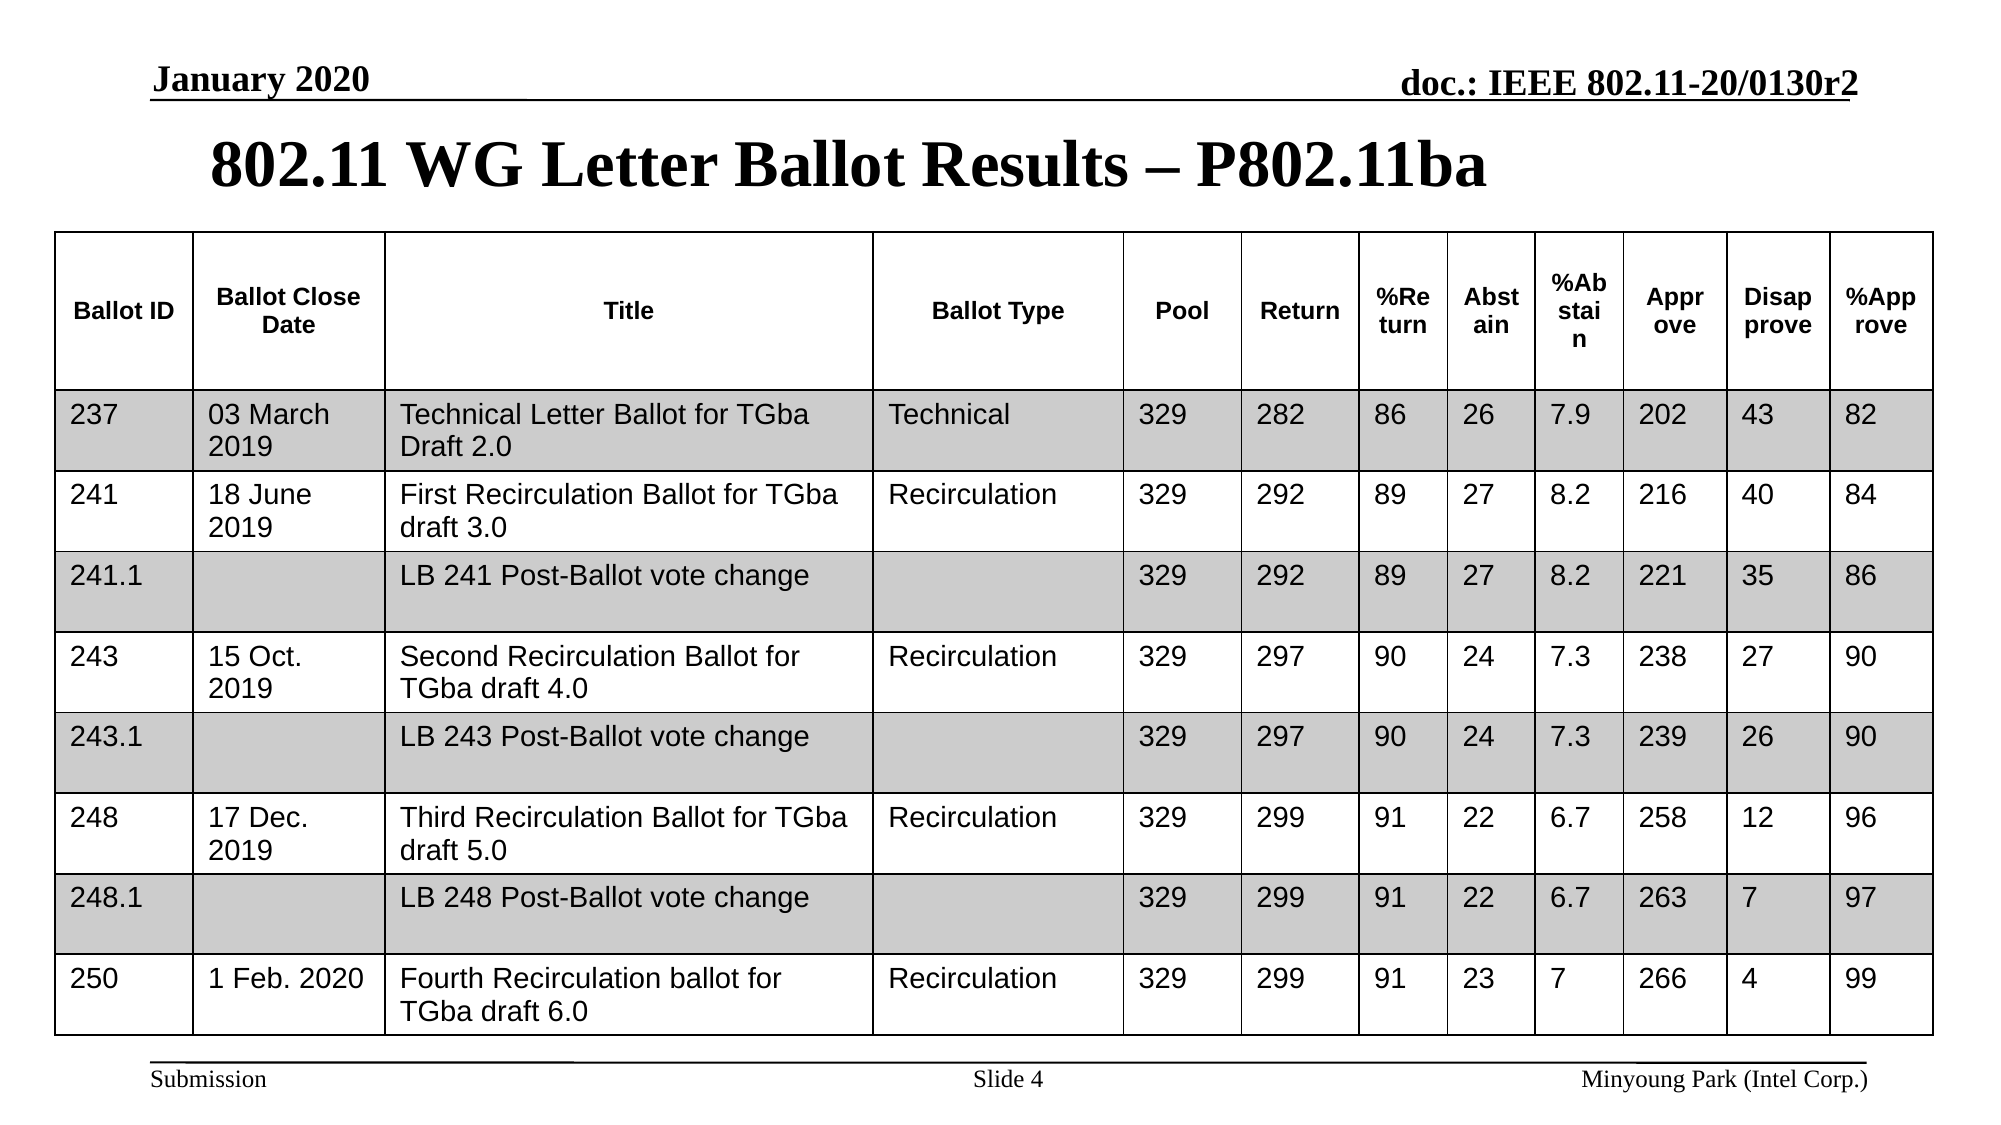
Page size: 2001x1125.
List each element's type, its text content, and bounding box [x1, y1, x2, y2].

table_cell 258 [1624, 794, 1726, 873]
table_cell 282 [1242, 391, 1358, 470]
table_cell 26 [1728, 713, 1829, 792]
table_cell 8.2 [1536, 552, 1623, 631]
table_header Disapprove [1728, 233, 1829, 389]
table_cell 329 [1124, 391, 1241, 470]
table_cell 329 [1124, 552, 1241, 631]
table_cell 237 [56, 391, 192, 470]
title 802.11 WG Letter Ballot Results – P802.11ba [0, 112, 1700, 209]
table_cell 239 [1624, 713, 1726, 792]
table_header Ballot Type [874, 233, 1123, 389]
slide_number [152, 54, 563, 100]
table_cell 27 [1448, 472, 1534, 551]
table_cell 96 [1831, 794, 1932, 873]
table_cell 7.3 [1536, 633, 1623, 712]
table_cell 292 [1242, 552, 1358, 631]
table_cell 266 [1624, 955, 1726, 1034]
table_cell 248 [56, 794, 192, 873]
table_cell 329 [1124, 472, 1241, 551]
table_cell [874, 875, 1123, 953]
table_header Approve [1624, 233, 1726, 389]
table_cell 292 [1242, 472, 1358, 551]
table_cell 299 [1242, 875, 1358, 953]
table_cell 91 [1360, 875, 1447, 953]
table_header Title [386, 233, 872, 389]
table_cell 329 [1124, 794, 1241, 873]
table_header %Approve [1831, 233, 1932, 389]
table_cell [194, 875, 384, 953]
table_cell 22 [1448, 794, 1534, 873]
table_cell 82 [1831, 391, 1932, 470]
table_cell 40 [1728, 472, 1829, 551]
table_cell 18 June 2019 [194, 472, 384, 551]
table_cell LB 248 Post-Ballot vote change [386, 875, 872, 953]
table_cell 99 [1831, 955, 1932, 1034]
table_cell [874, 713, 1123, 792]
table_cell 84 [1831, 472, 1932, 551]
table_cell 241.1 [56, 552, 192, 631]
table_cell Technical [874, 391, 1123, 470]
table_cell First Recirculation Ballot for TGba draft 3.0 [386, 472, 872, 551]
table_cell 22 [1448, 875, 1534, 953]
table_header Ballot ID [56, 233, 192, 389]
table_cell 263 [1624, 875, 1726, 953]
table_cell Fourth Recirculation ballot for TGba draft 6.0 [386, 955, 872, 1034]
table_cell [194, 552, 384, 631]
table_cell LB 241 Post-Ballot vote change [386, 552, 872, 631]
footer Minyoung Park (Intel Corp.) [1171, 1061, 1869, 1093]
table_cell 90 [1831, 713, 1932, 792]
table_header Return [1242, 233, 1358, 389]
table_header Pool [1124, 233, 1241, 389]
table_cell 90 [1360, 713, 1447, 792]
table_cell LB 243 Post-Ballot vote change [386, 713, 872, 792]
table_header %Return [1360, 233, 1447, 389]
table_cell 91 [1360, 955, 1447, 1034]
table_cell 6.7 [1536, 794, 1623, 873]
table_cell 35 [1728, 552, 1829, 631]
table_cell 15 Oct. 2019 [194, 633, 384, 712]
table_cell 216 [1624, 472, 1726, 551]
table_cell 221 [1624, 552, 1726, 631]
table_cell 26 [1448, 391, 1534, 470]
table_cell 6.7 [1536, 875, 1623, 953]
table_cell 23 [1448, 955, 1534, 1034]
table_cell 243 [56, 633, 192, 712]
table_cell 297 [1242, 633, 1358, 712]
table_cell 12 [1728, 794, 1829, 873]
table_header Ballot Close Date [194, 233, 384, 389]
table_header %Abstain [1536, 233, 1623, 389]
table_cell 329 [1124, 713, 1241, 792]
table_cell 7 [1536, 955, 1623, 1034]
table_cell 27 [1728, 633, 1829, 712]
table_cell 238 [1624, 633, 1726, 712]
table_cell 4 [1728, 955, 1829, 1034]
table_cell 299 [1242, 794, 1358, 873]
table_cell 329 [1124, 633, 1241, 712]
table_cell Recirculation [874, 794, 1123, 873]
table_cell 97 [1831, 875, 1932, 953]
table_cell 90 [1360, 633, 1447, 712]
table_cell 329 [1124, 955, 1241, 1034]
table_cell 17 Dec. 2019 [194, 794, 384, 873]
table_cell 24 [1448, 633, 1534, 712]
table_header Abstain [1448, 233, 1534, 389]
table_cell Recirculation [874, 633, 1123, 712]
table_cell Recirculation [874, 955, 1123, 1034]
table_cell 03 March 2019 [194, 391, 384, 470]
slide_number Slide 4 [950, 1061, 1067, 1123]
table_cell 89 [1360, 552, 1447, 631]
table_cell Recirculation [874, 472, 1123, 551]
table_cell [194, 713, 384, 792]
table_cell 329 [1124, 875, 1241, 953]
table_cell 243.1 [56, 713, 192, 792]
table_cell Third Recirculation Ballot for TGba draft 5.0 [386, 794, 872, 873]
table_cell 27 [1448, 552, 1534, 631]
table_cell Technical Letter Ballot for TGba Draft 2.0 [386, 391, 872, 470]
table_cell 248.1 [56, 875, 192, 953]
table_cell 250 [56, 955, 192, 1034]
table_cell 89 [1360, 472, 1447, 551]
table_cell [874, 552, 1123, 631]
table_cell 7.9 [1536, 391, 1623, 470]
table_cell 299 [1242, 955, 1358, 1034]
table_cell 86 [1360, 391, 1447, 470]
table_cell 90 [1831, 633, 1932, 712]
table_cell 1 Feb. 2020 [194, 955, 384, 1034]
table_cell 202 [1624, 391, 1726, 470]
table_cell 241 [56, 472, 192, 551]
table_cell 7.3 [1536, 713, 1623, 792]
table_cell 24 [1448, 713, 1534, 792]
table_cell 7 [1728, 875, 1829, 953]
table_cell 43 [1728, 391, 1829, 470]
table_cell 297 [1242, 713, 1358, 792]
table_cell Second Recirculation Ballot for TGba draft 4.0 [386, 633, 872, 712]
table_cell 86 [1831, 552, 1932, 631]
table_cell 91 [1360, 794, 1447, 873]
table_cell 8.2 [1536, 472, 1623, 551]
